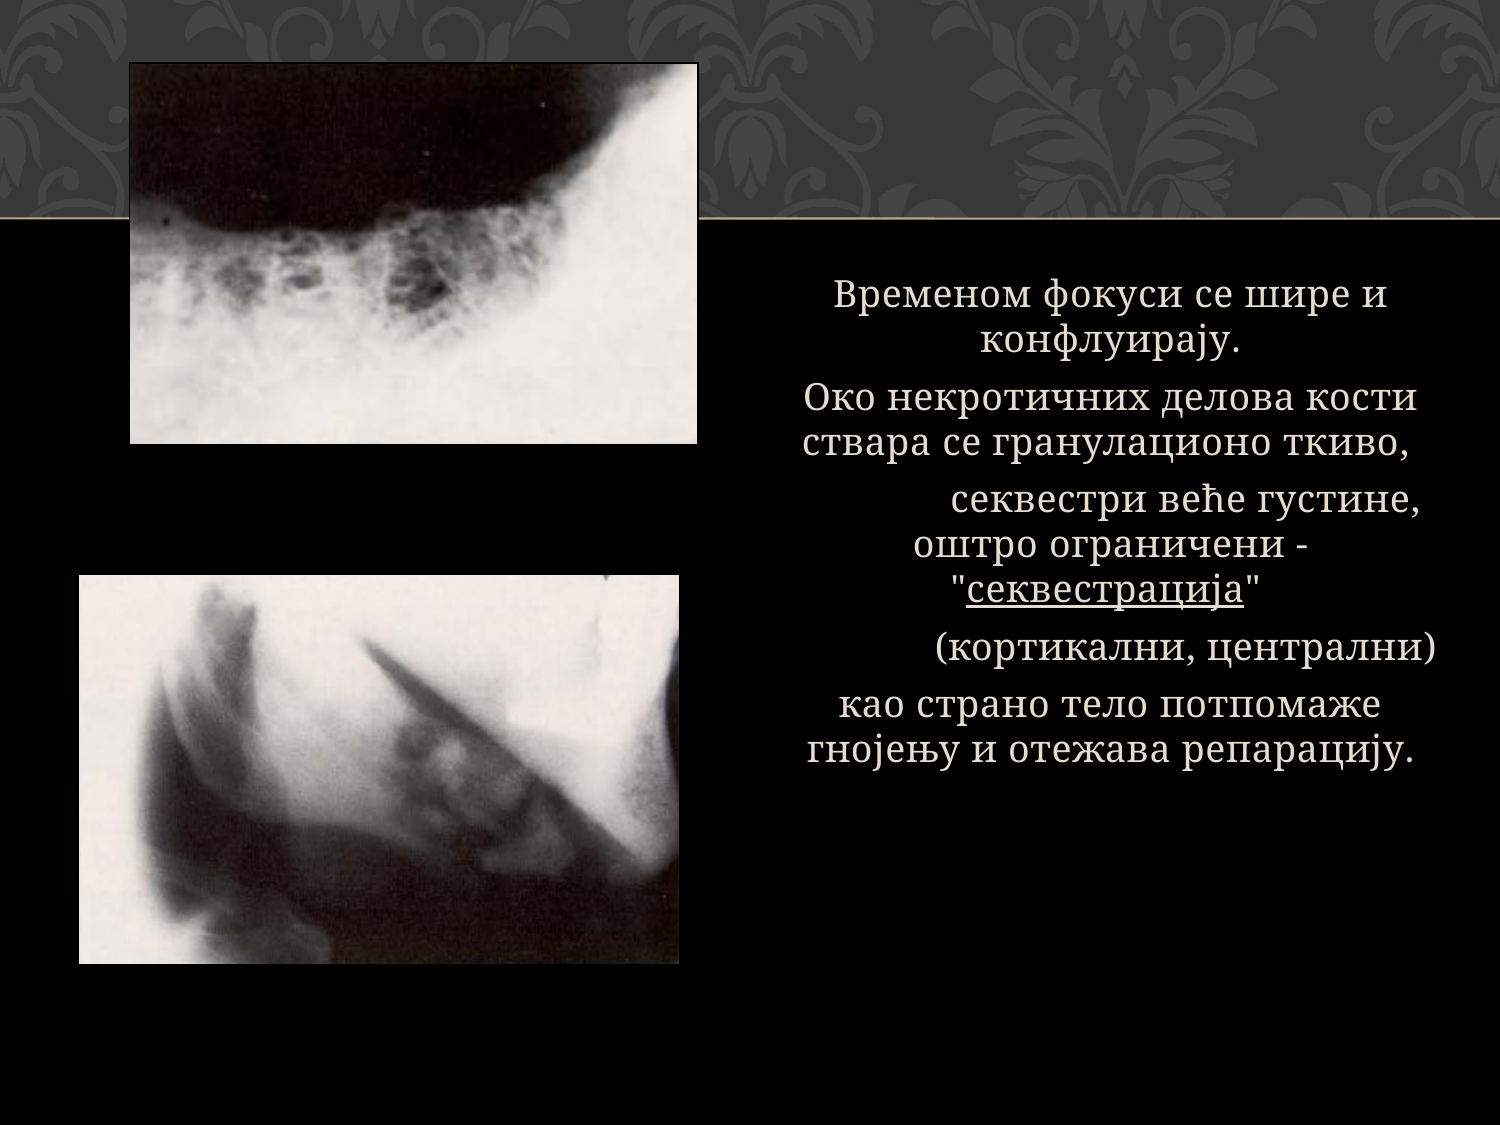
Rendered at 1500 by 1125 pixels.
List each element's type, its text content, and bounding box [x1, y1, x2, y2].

list Временом фокуси се шире и конфлуирају. Око некротичних делова кости ствара се гранулационо ткиво, секвестри веће густине, оштро ограничени - "секвестрација" (кортикални, централни) као страно тело потпомаже гнојењу и отежава репарацију. [762, 262, 1459, 1005]
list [77, 574, 681, 965]
picture [129, 63, 698, 445]
